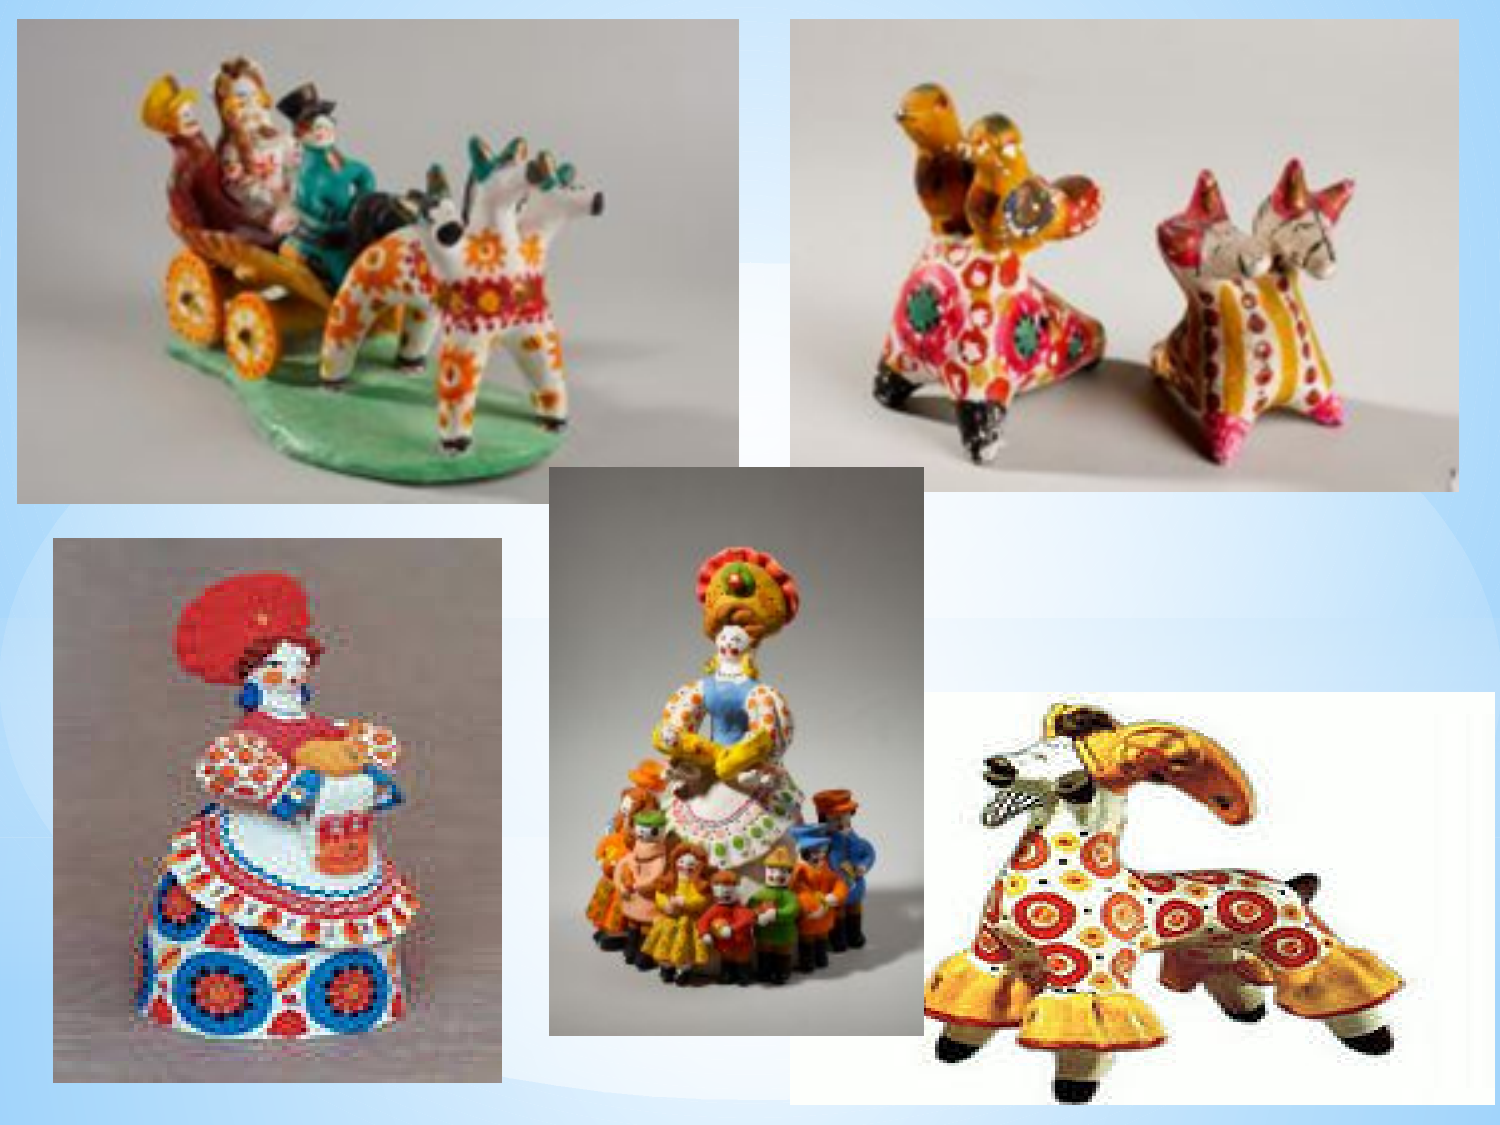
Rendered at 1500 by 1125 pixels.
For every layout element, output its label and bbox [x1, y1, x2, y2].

picture [548, 18, 1495, 1106]
list [17, 18, 739, 504]
picture [52, 538, 503, 1083]
